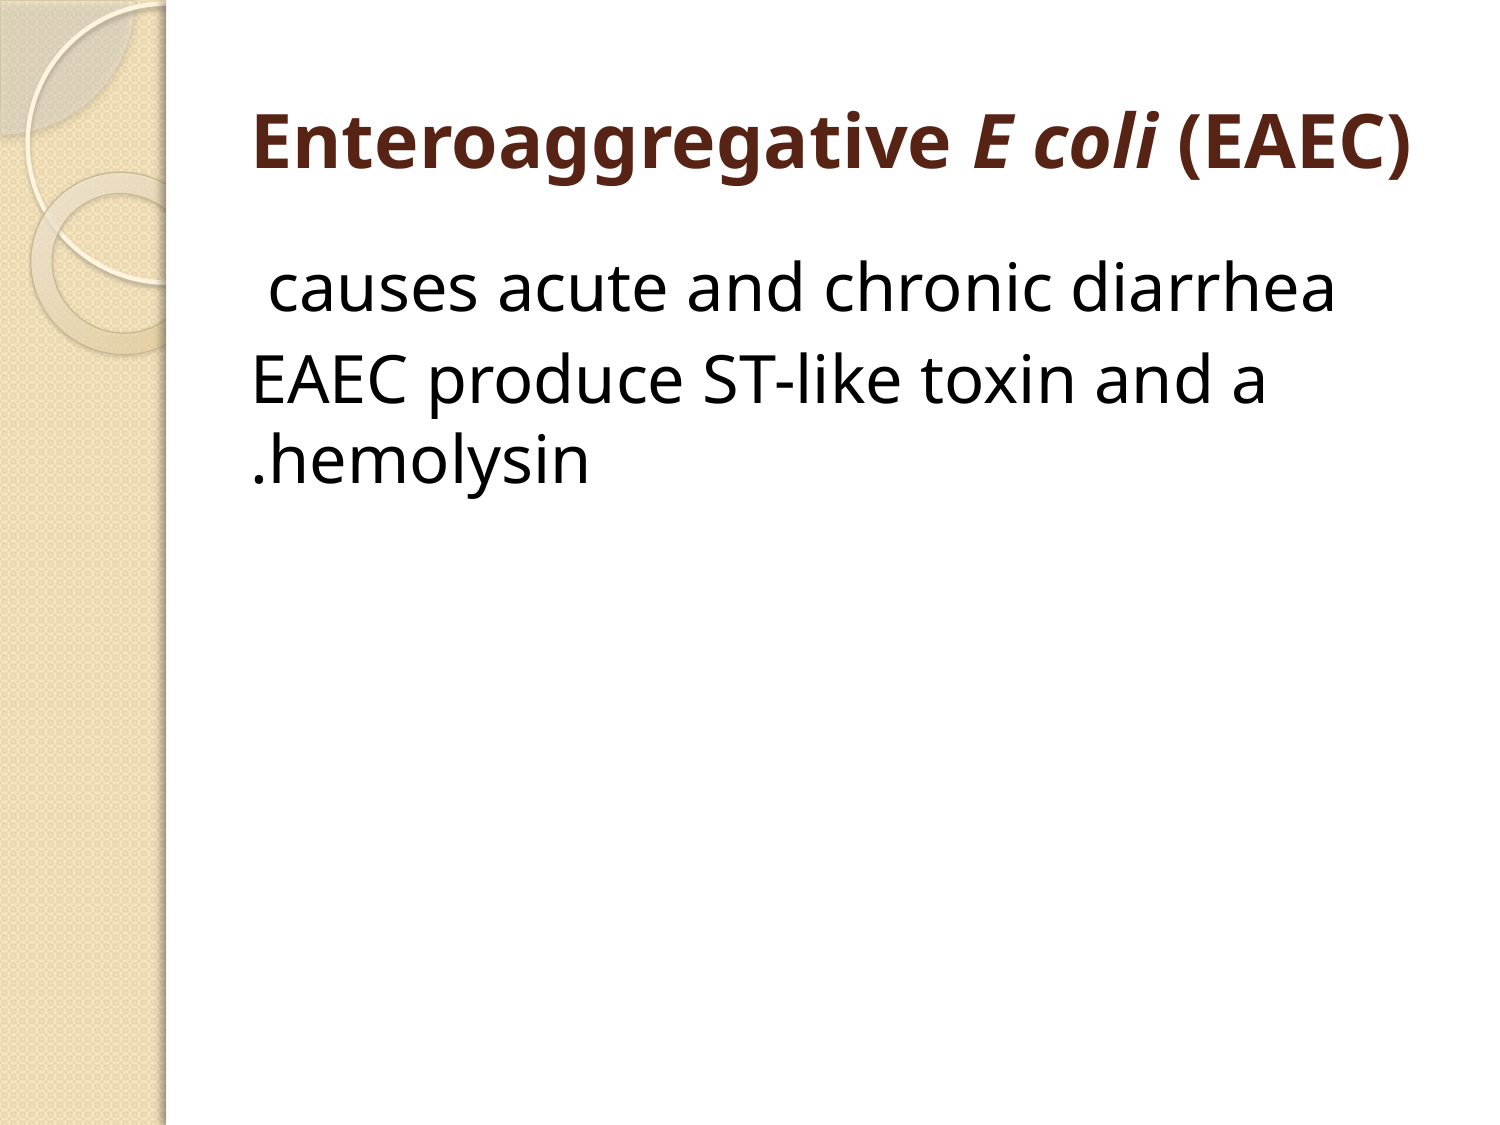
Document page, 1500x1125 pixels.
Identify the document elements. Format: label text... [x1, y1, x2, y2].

list causes acute and chronic diarrhea EAEC produce ST-like toxin and a hemolysin. [235, 237, 1466, 1025]
title Enteroaggregative E coli (EAEC) [235, 45, 1466, 233]
